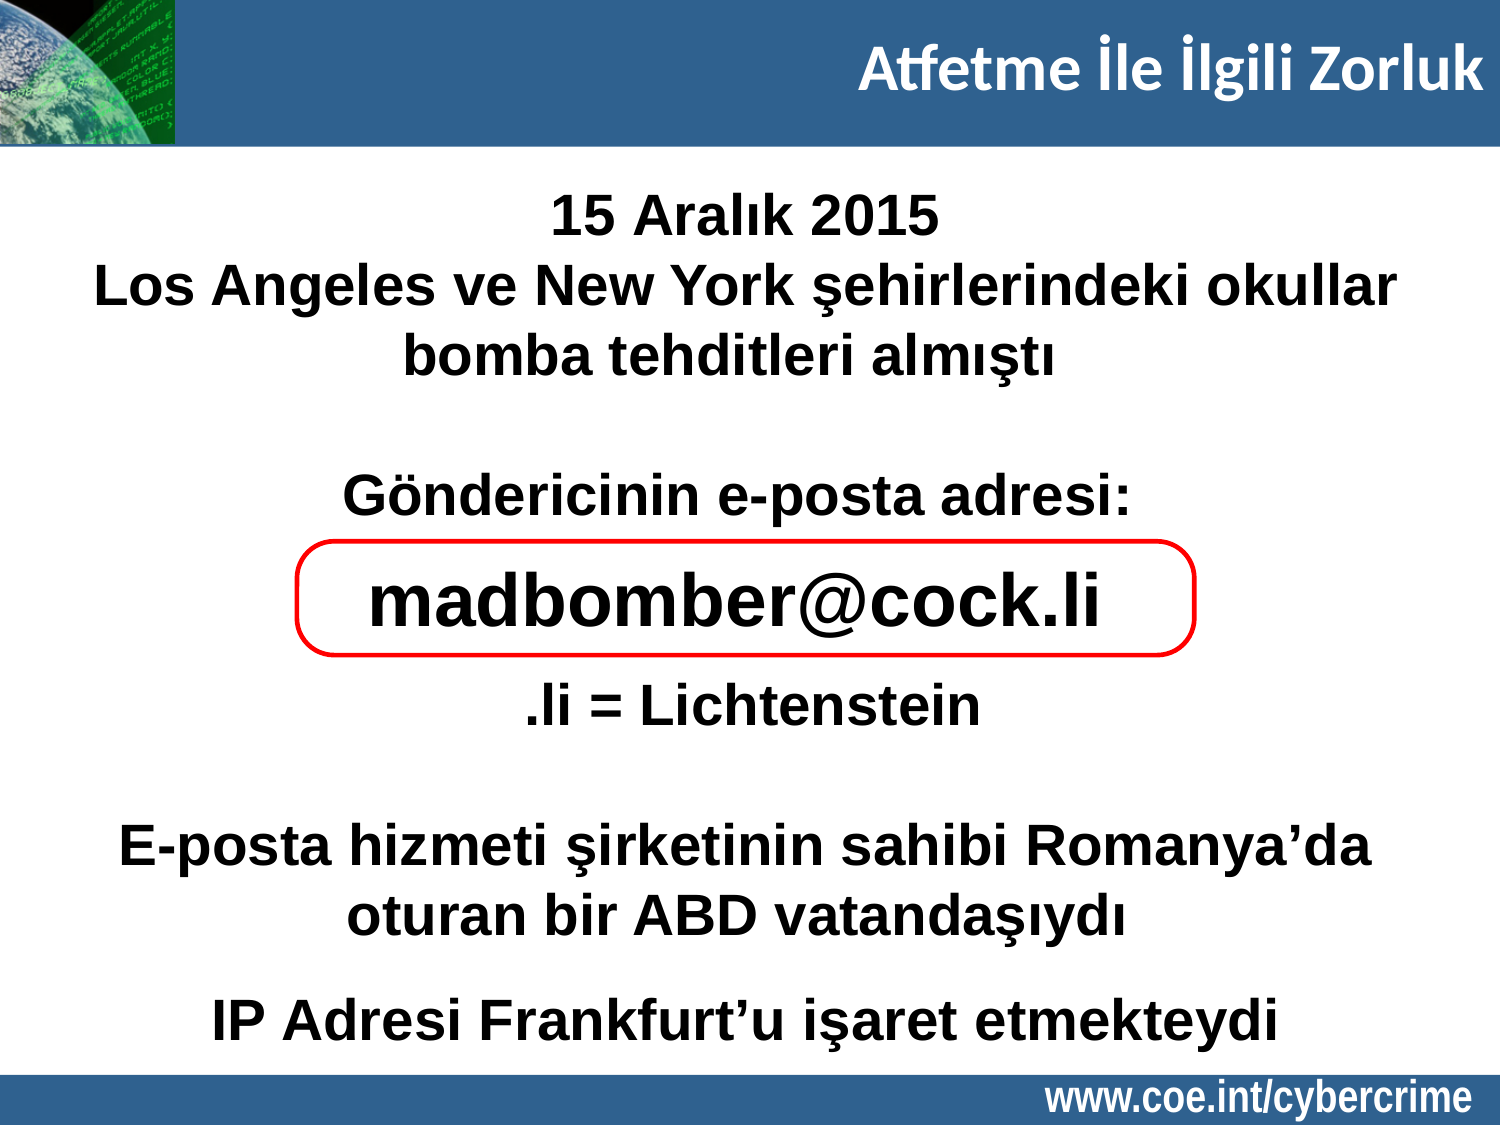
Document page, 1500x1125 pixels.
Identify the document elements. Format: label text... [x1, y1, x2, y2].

picture [0, 0, 175, 144]
text_box www.coe.int/cybercrime [1030, 1059, 1500, 1125]
text_box Atfetme İle İlgili Zorluk [177, 0, 1500, 149]
text_box [296, 541, 1195, 656]
text_box 15 Aralık 2015 Los Angeles ve New York şehirlerindeki okullar bomba tehditleri almıştı Göndericinin e-posta adresi: madbomber@cock.li .li = Lichtenstein E-posta hizmeti şirketinin sahibi Romanya’da oturan bir ABD vatandaşıydı IP Adresi Frankfurt’u işaret etmekteydi [72, 175, 1420, 1073]
text_box [0, 1073, 1030, 1125]
